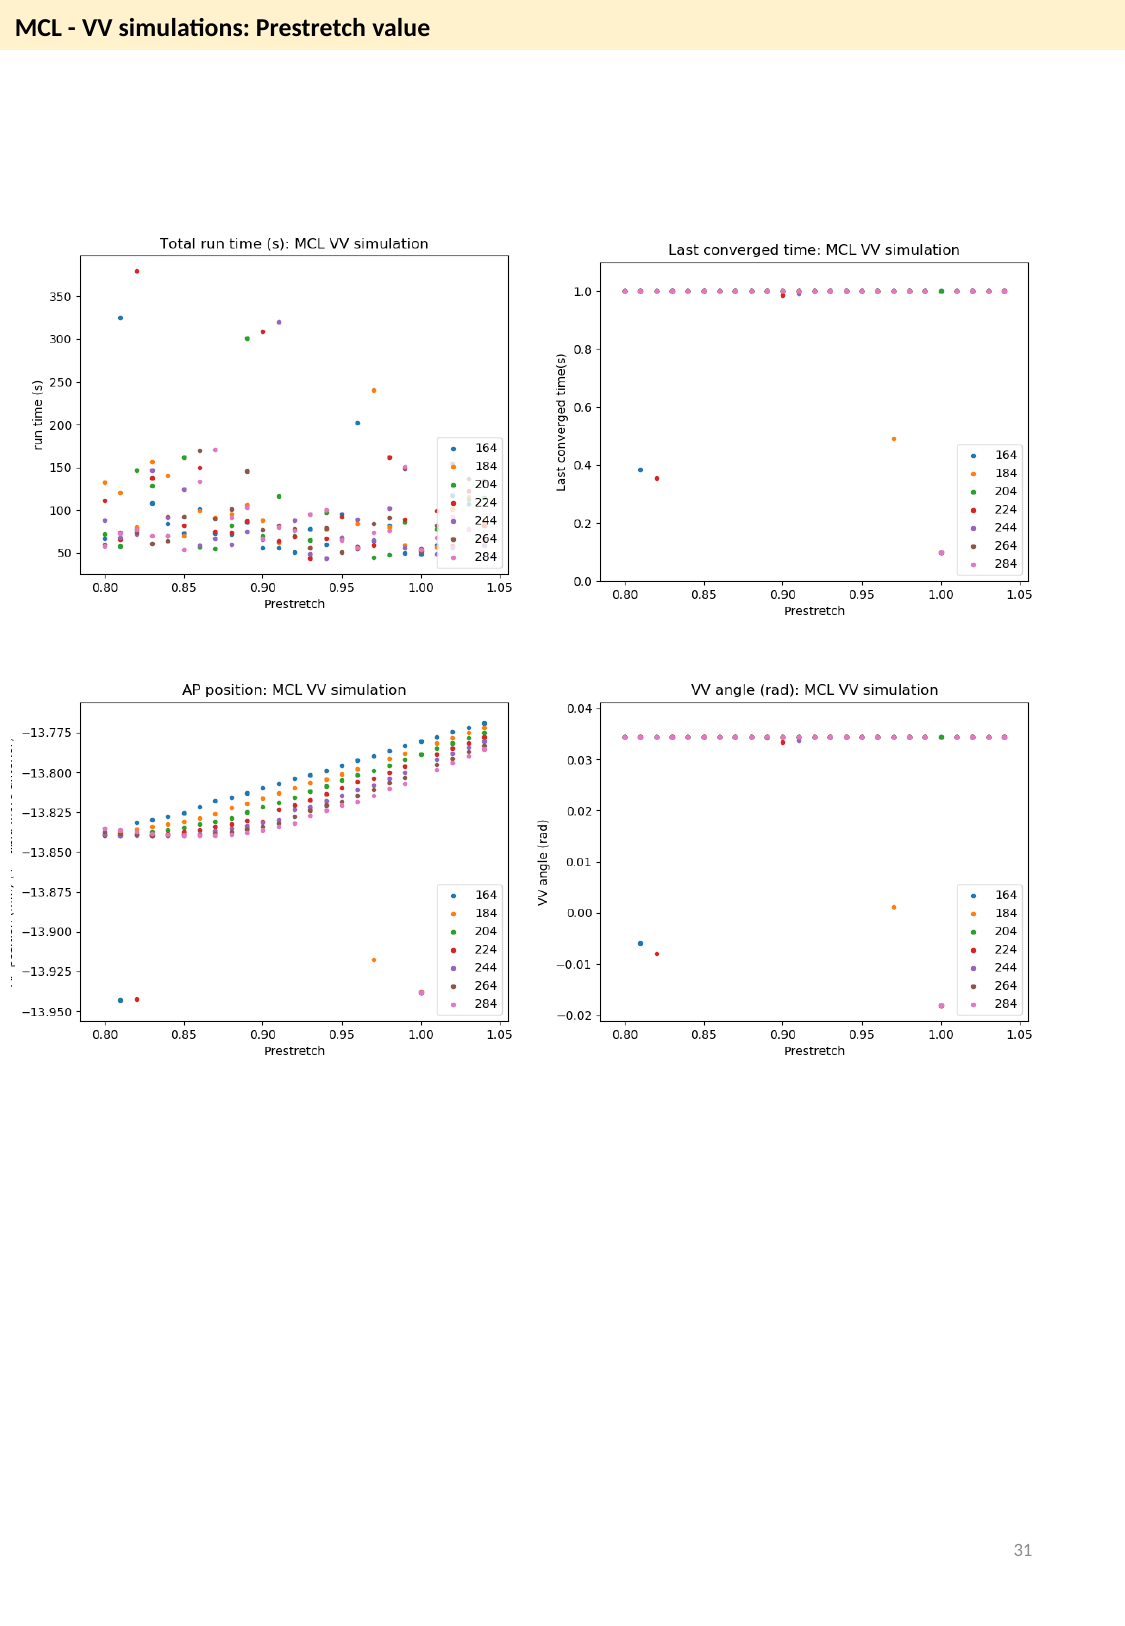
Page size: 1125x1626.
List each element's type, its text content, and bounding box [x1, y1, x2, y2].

text_box MCL - VV simulations: Prestretch value [0, 3, 785, 50]
picture [11, 205, 1083, 626]
text_box [0, 0, 1125, 51]
picture [11, 652, 1083, 1066]
slide_number 31 [794, 1506, 1048, 1593]
